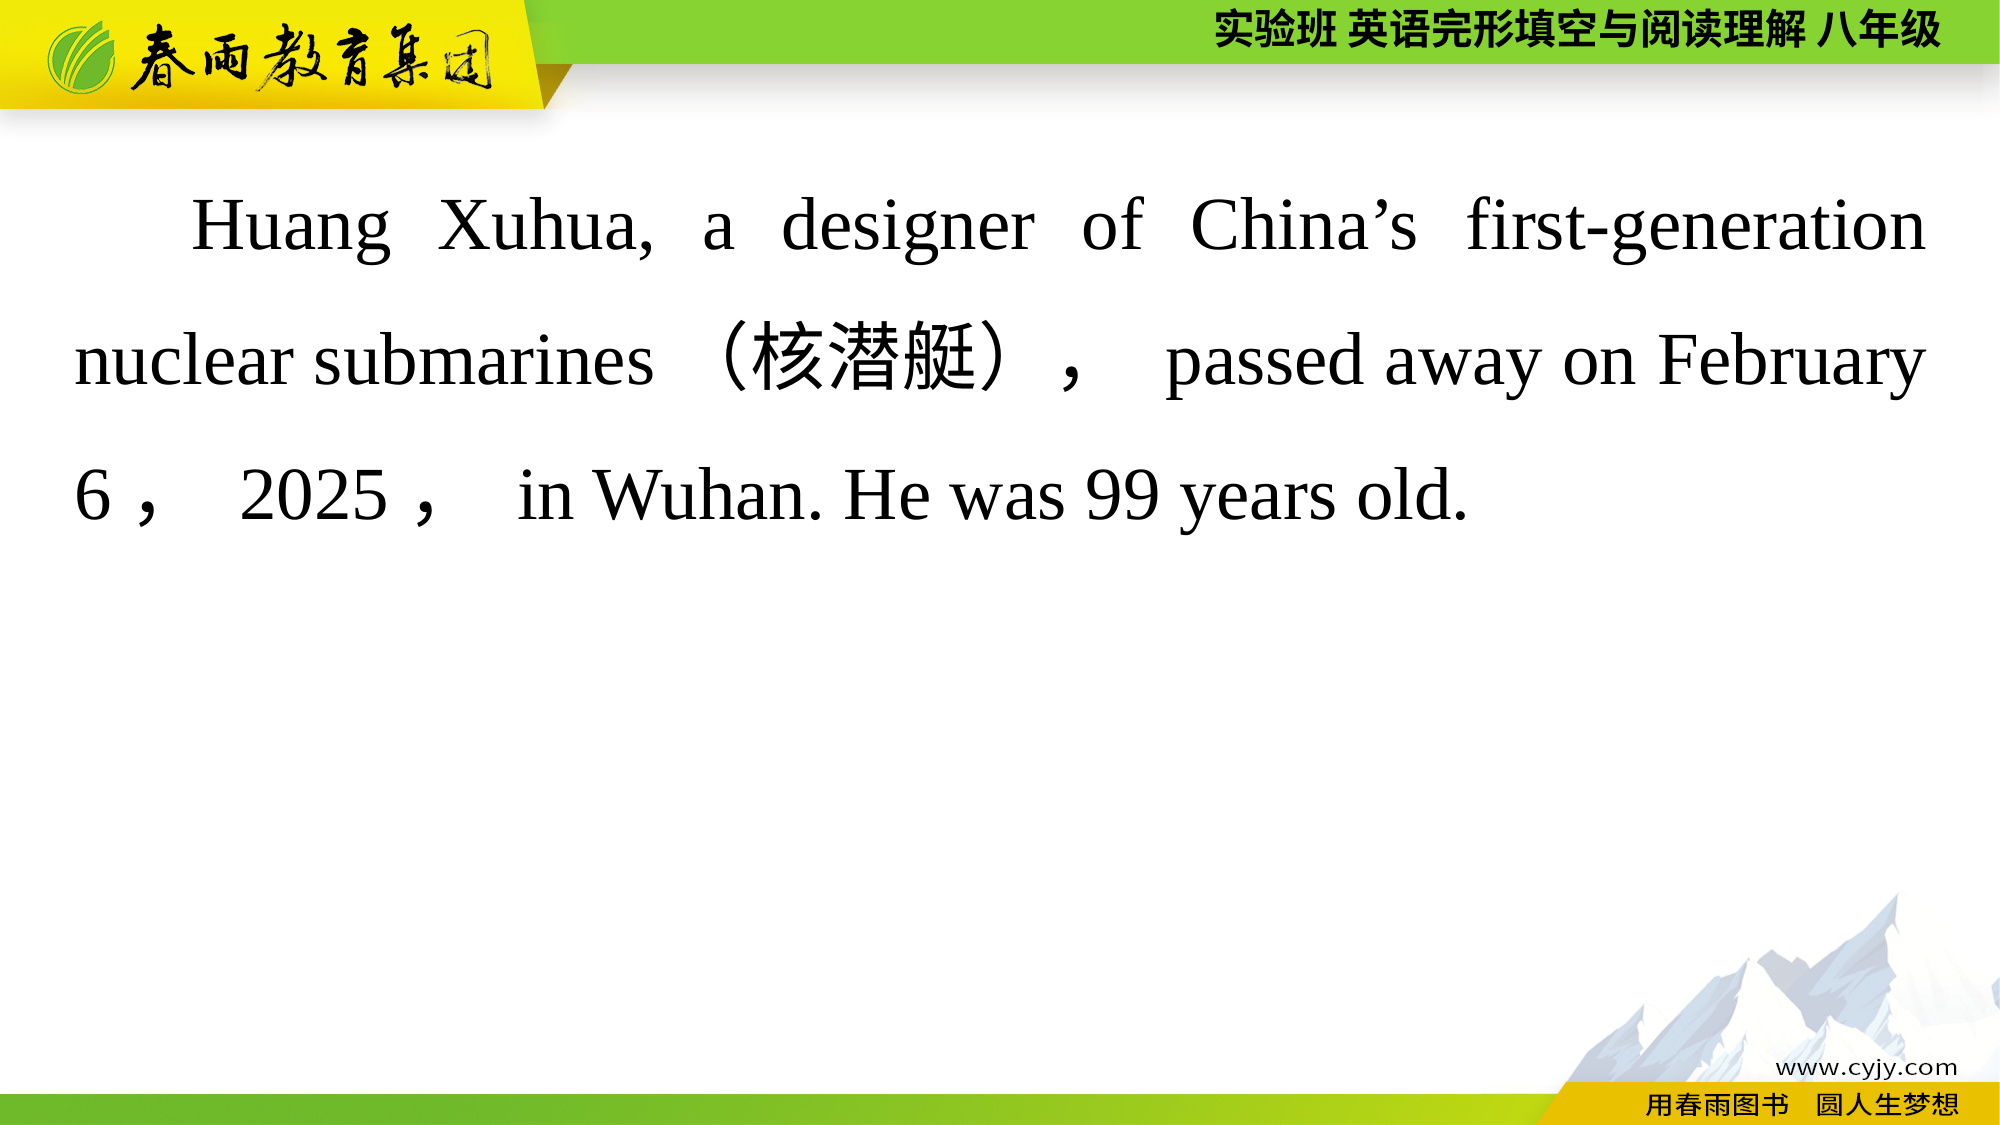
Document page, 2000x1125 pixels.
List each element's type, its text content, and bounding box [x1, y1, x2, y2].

list Huang Xuhua, a designer of China’s first-generation nuclear submarines（核潜艇）， passed away on February 6， 2025， in Wuhan. He was 99 years old. [59, 122, 1944, 530]
picture [0, 0, 2000, 1125]
